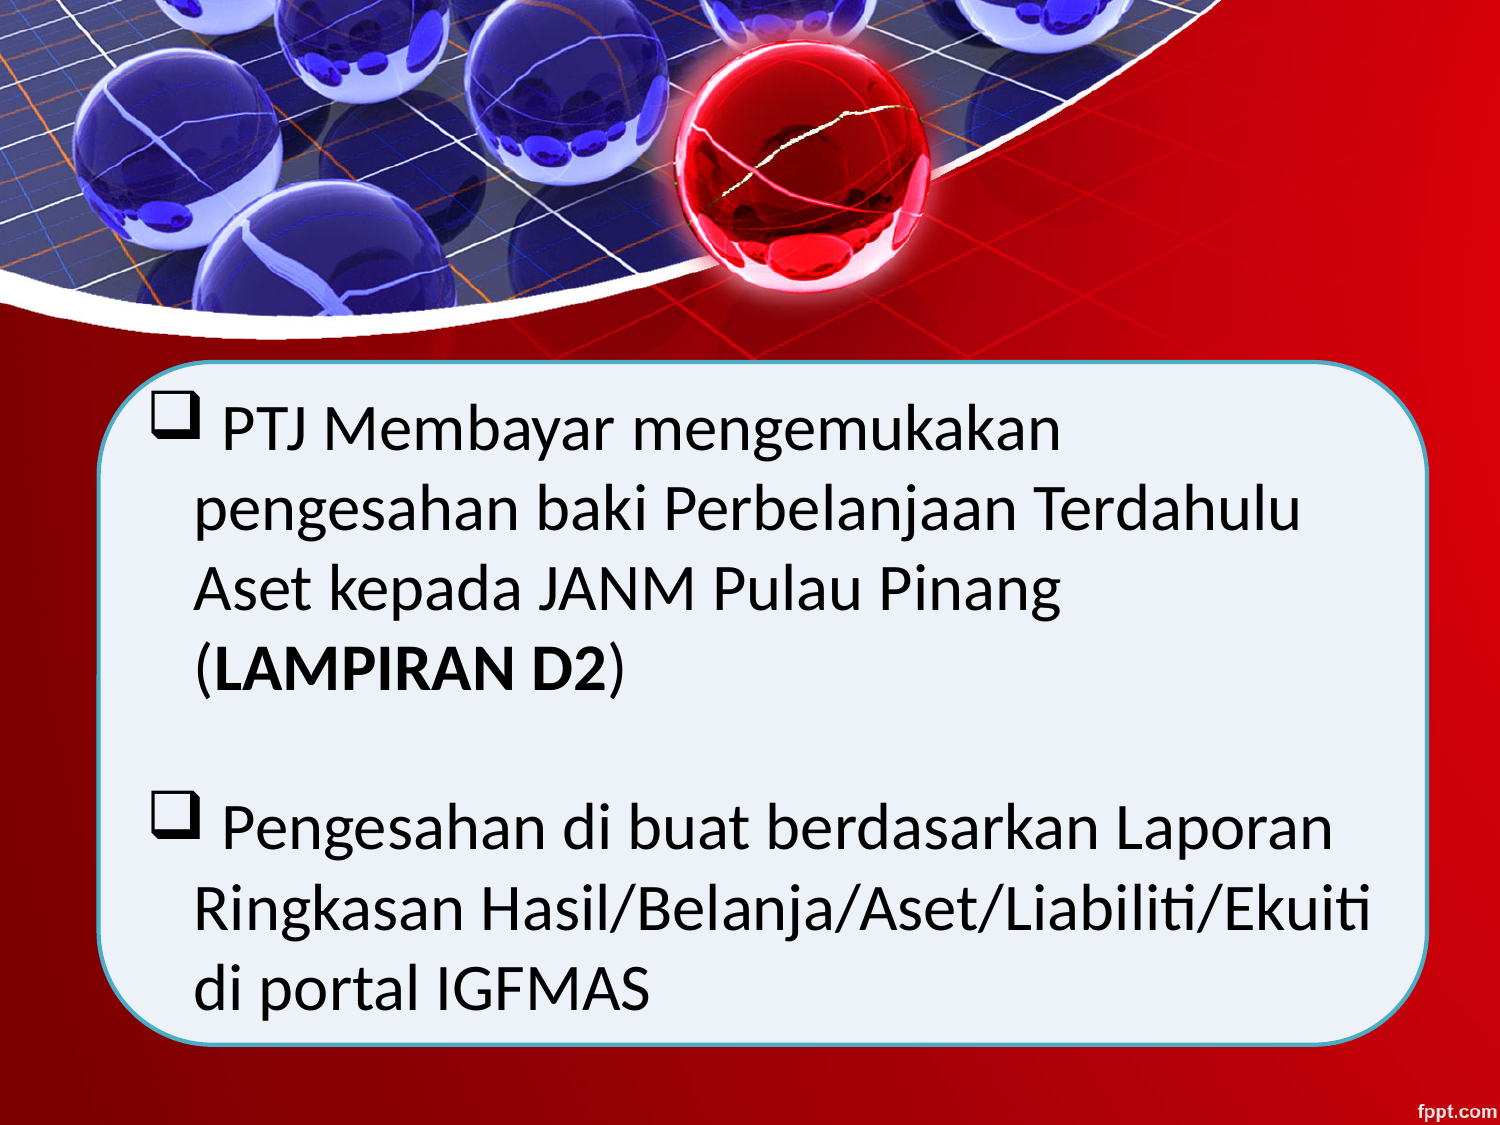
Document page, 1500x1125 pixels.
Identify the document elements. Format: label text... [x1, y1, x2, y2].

text_box PTJ Membayar mengemukakan pengesahan baki Perbelanjaan Terdahulu Aset kepada JANM Pulau Pinang (LAMPIRAN D2) Pengesahan di buat berdasarkan Laporan Ringkasan Hasil/Belanja/Aset/Liabiliti/Ekuiti di portal IGFMAS [98, 362, 1428, 1045]
picture [0, 0, 1500, 1125]
